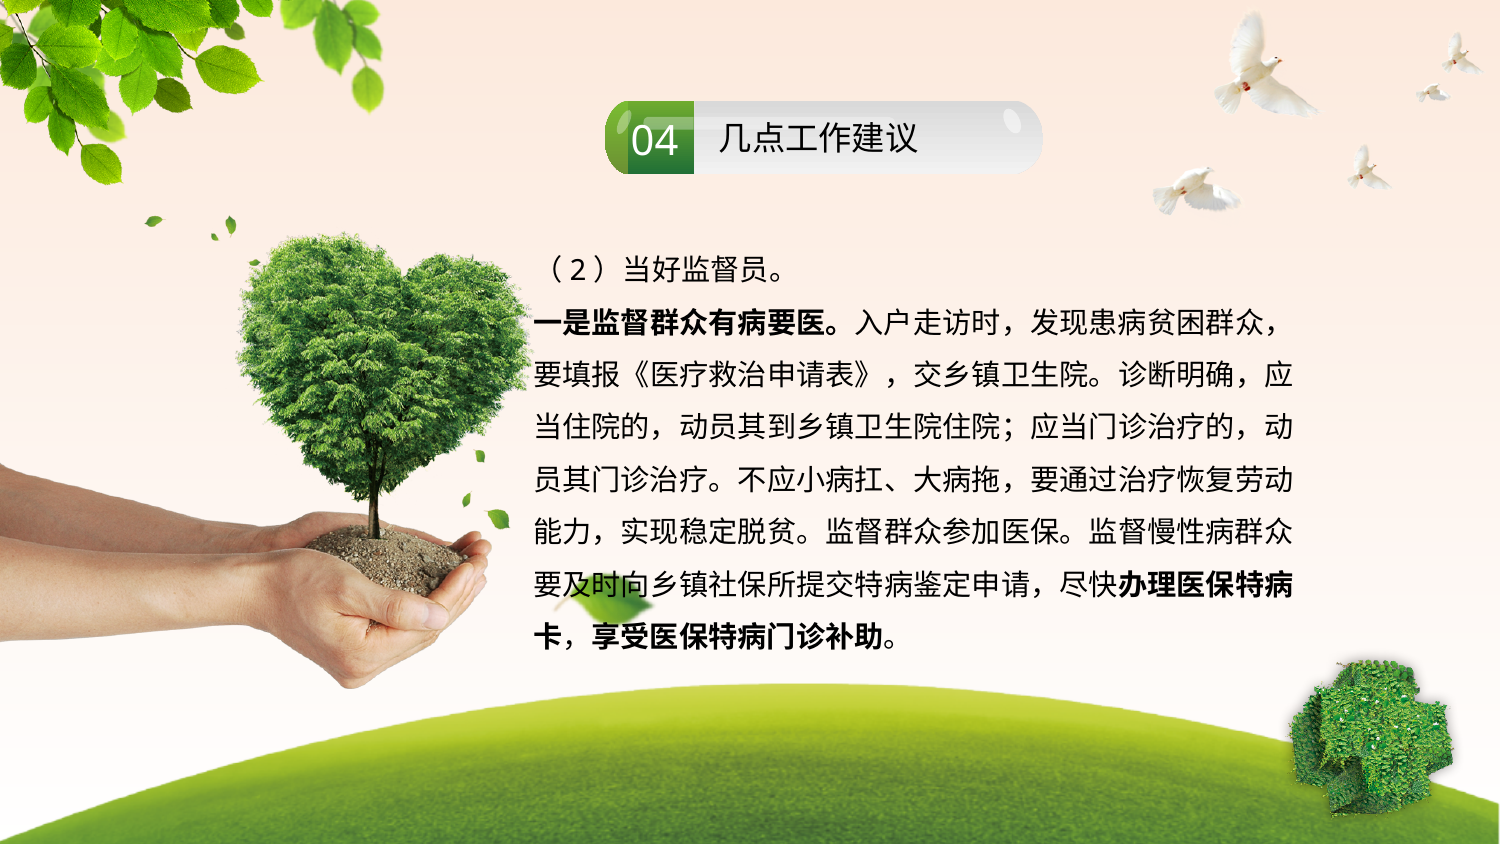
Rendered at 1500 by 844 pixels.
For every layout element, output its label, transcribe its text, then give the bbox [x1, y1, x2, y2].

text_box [604, 100, 1044, 175]
text_box （2）当好监督员。 一是监督群众有病要医。入户走访时，发现患病贫困群众，要填报《医疗救治申请表》，交乡镇卫生院。诊断明确，应当住院的，动员其到乡镇卫生院住院；应当门诊治疗的，动员其门诊治疗。不应小病扛、大病拖，要通过治疗恢复劳动能力，实现稳定脱贫。监督群众参加医保。监督慢性病群众要及时向乡镇社保所提交特病鉴定申请，尽快办理医保特病卡，享受医保特病门诊补助。 [518, 226, 1330, 661]
picture [1128, 0, 1500, 284]
picture [0, 0, 1500, 844]
